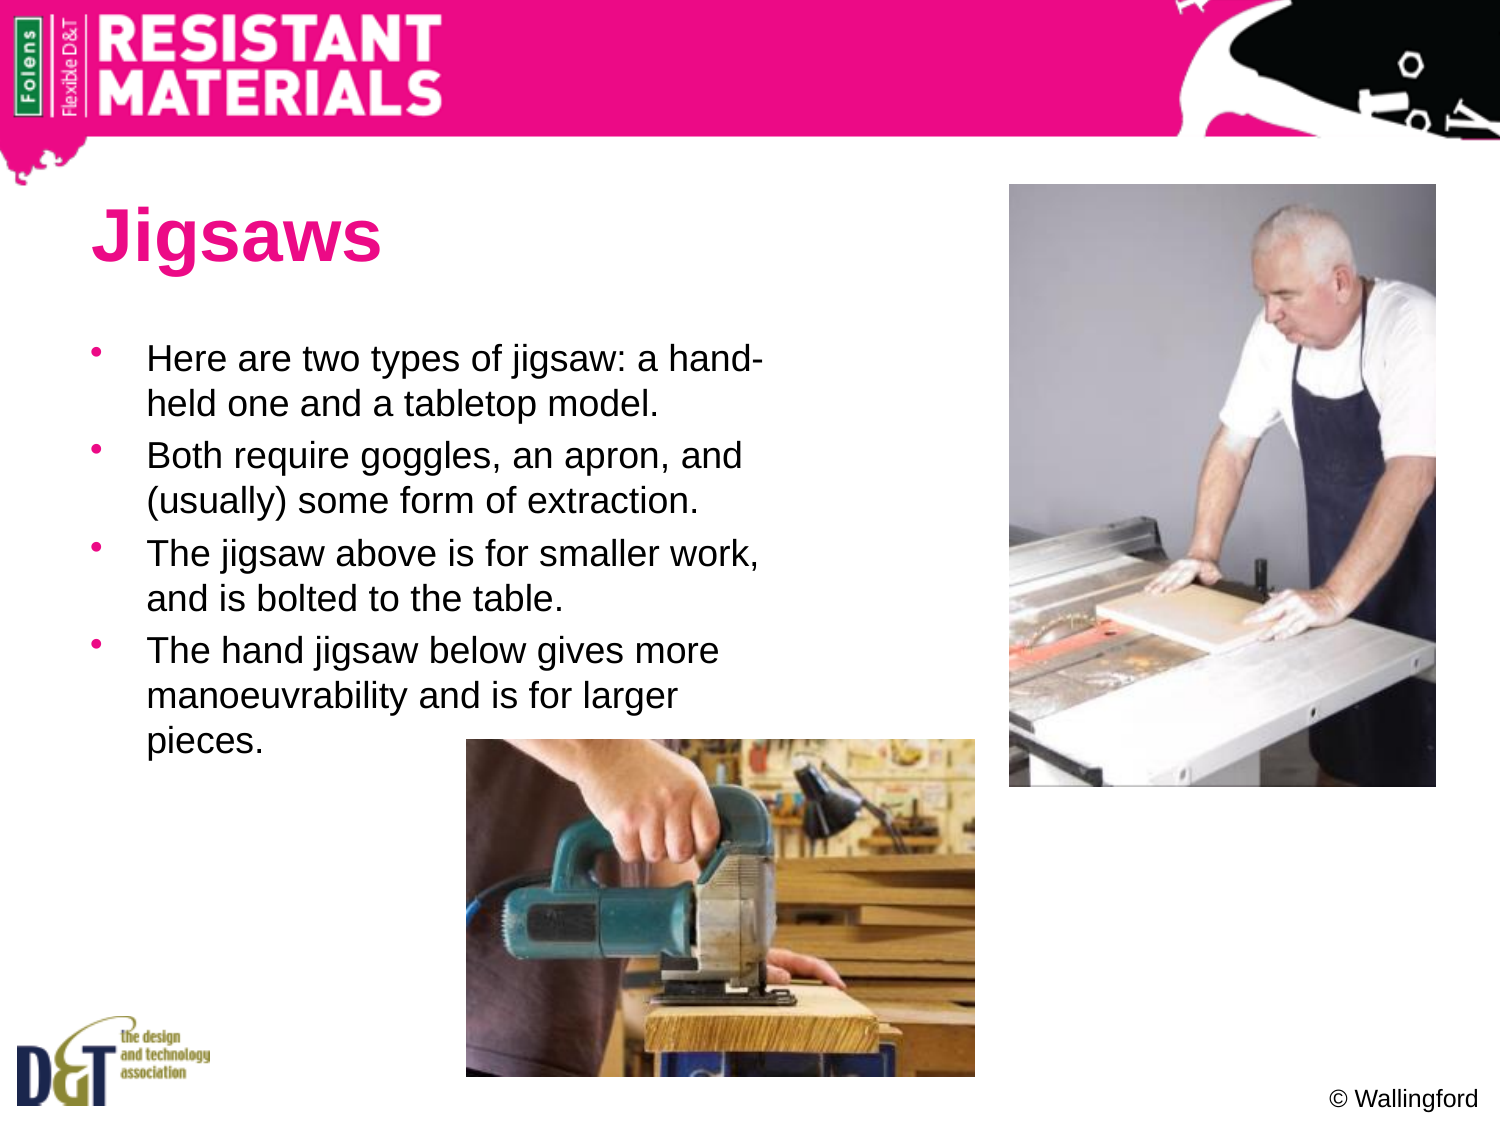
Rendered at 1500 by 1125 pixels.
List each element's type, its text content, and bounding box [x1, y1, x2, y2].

picture [0, 0, 1500, 1125]
title Jigsaws [76, 160, 1427, 301]
list Here are two types of jigsaw: a hand-held one and a tabletop model. Both require goggles, an apron, and (usually) some form of extraction. The jigsaw above is for smaller work, and is bolted to the table. The hand jigsaw below gives more manoeuvrability and is for larger pieces. [75, 326, 810, 1005]
text_box © Wallingford [1257, 1074, 1495, 1125]
